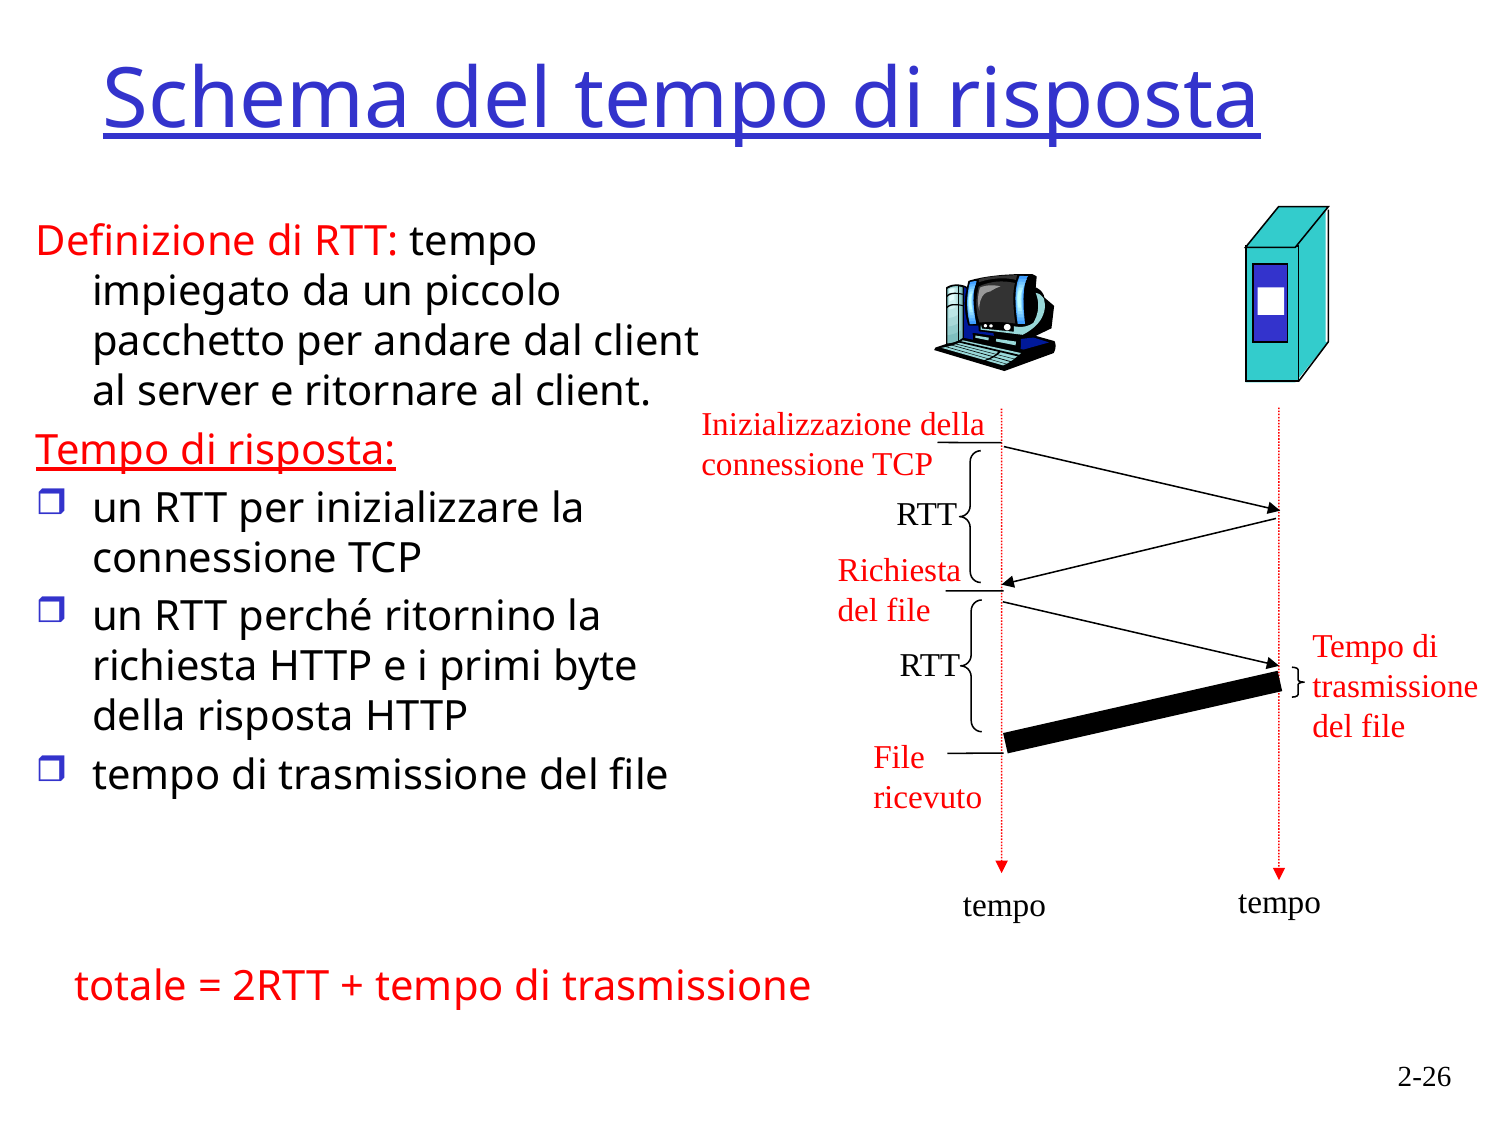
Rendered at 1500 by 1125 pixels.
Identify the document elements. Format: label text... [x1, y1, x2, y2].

list Definizione di RTT: tempo impiegato da un piccolo pacchetto per andare dal client al server e ritornare al client. Tempo di risposta: un RTT per inizializzare la connessione TCP un RTT perché ritornino la richiesta HTTP e i primi byte della risposta HTTP tempo di trasmissione del file [20, 206, 736, 864]
text_box Tempo di trasmissione del file [1297, 616, 1494, 752]
text_box tempo [948, 875, 1062, 931]
text_box RTT [881, 484, 973, 540]
text_box Inizializzazione della connessione TCP [686, 394, 1000, 490]
text_box [1002, 601, 1280, 670]
text_box totale = 2RTT + tempo di trasmissione [59, 951, 828, 1017]
text_box [1291, 667, 1297, 698]
text_box [1003, 446, 1281, 514]
slide_number 2-26 [1362, 1049, 1467, 1125]
text_box File ricevuto [858, 727, 998, 823]
title Schema del tempo di risposta [87, 0, 1363, 188]
text_box tempo [1223, 872, 1337, 928]
text_box Richiesta del file [822, 541, 977, 636]
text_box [933, 272, 1058, 372]
text_box [1001, 518, 1277, 588]
text_box [995, 860, 1008, 874]
text_box RTT [884, 636, 976, 691]
text_box [1272, 865, 1286, 872]
text_box [971, 599, 982, 727]
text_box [1245, 206, 1329, 383]
text_box [970, 450, 981, 583]
